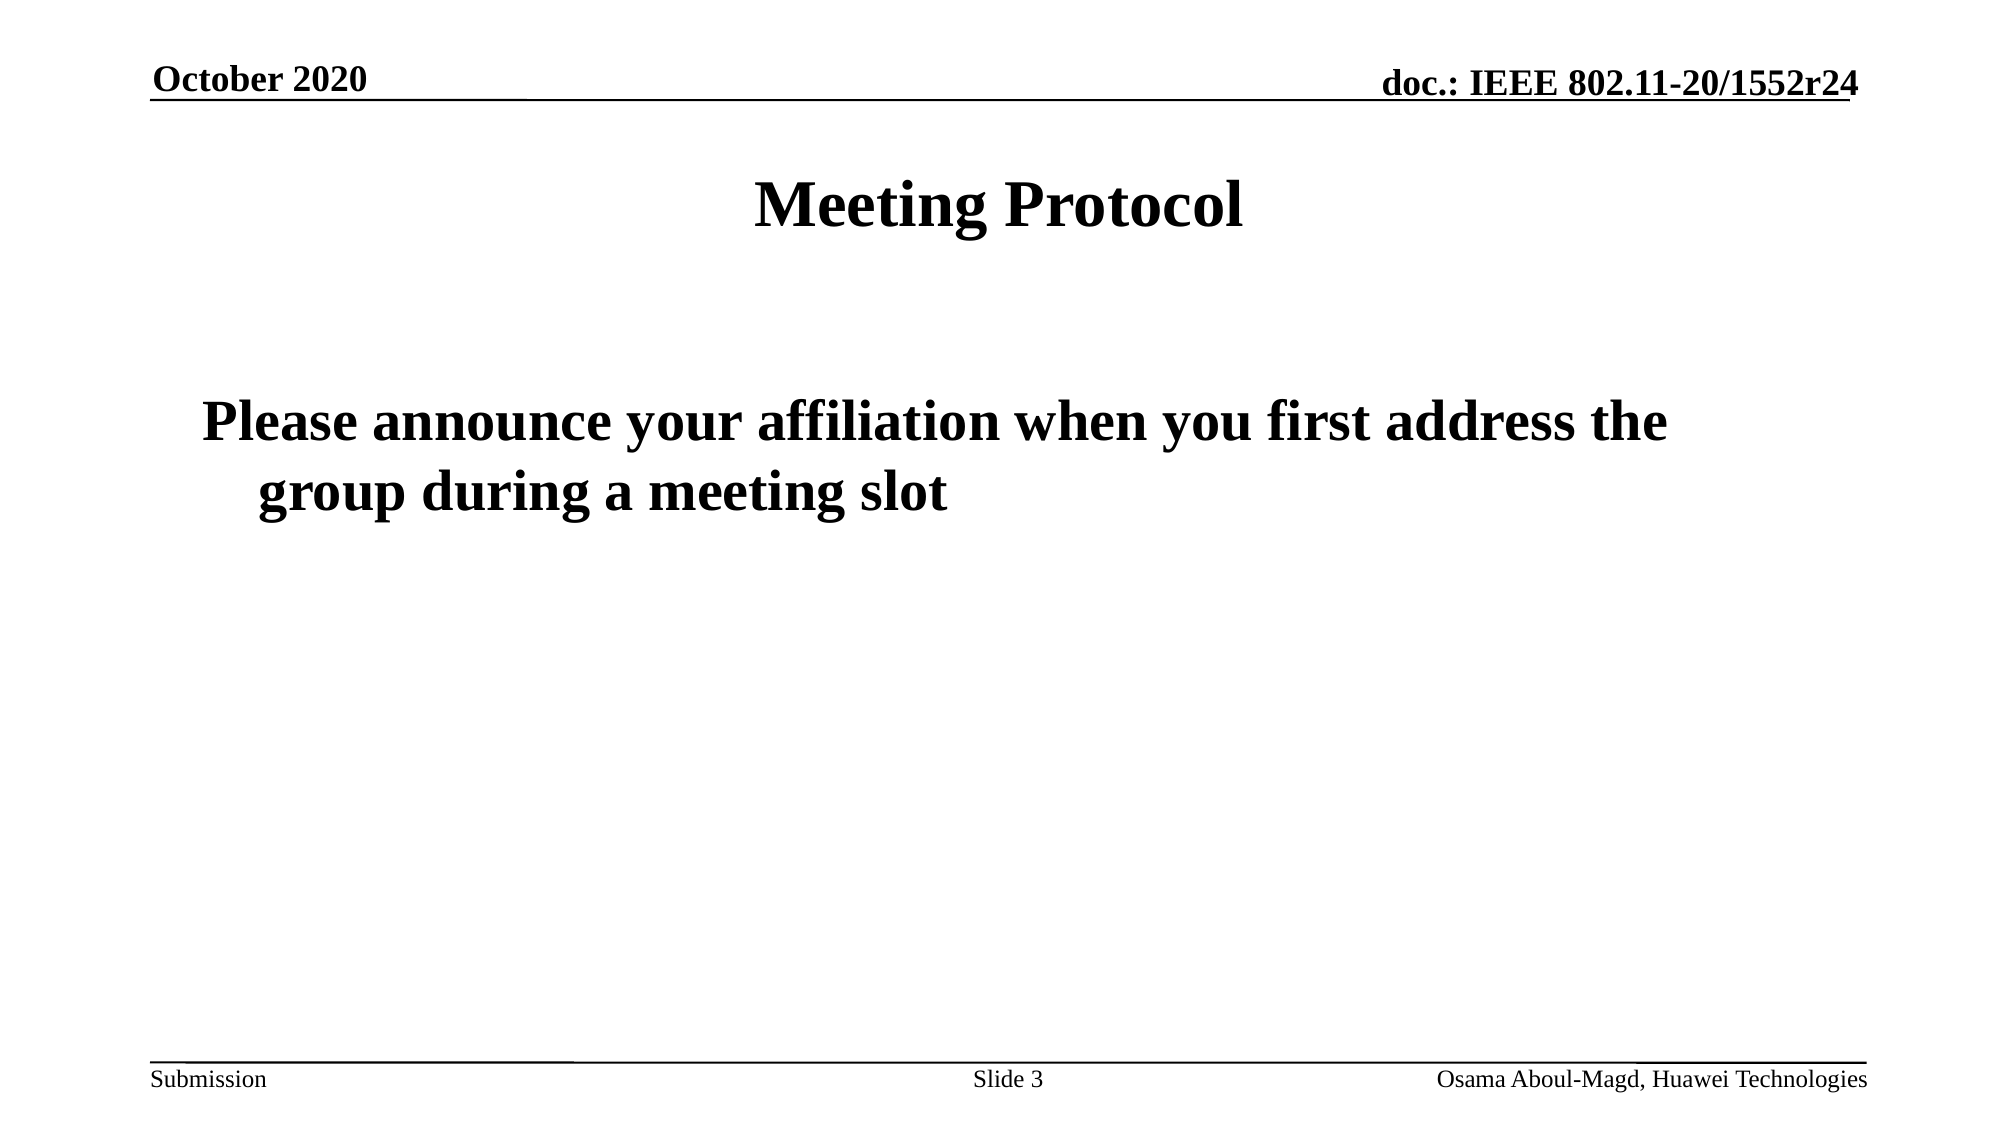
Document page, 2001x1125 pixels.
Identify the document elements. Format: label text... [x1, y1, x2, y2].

slide_number Slide 3 [950, 1061, 1067, 1123]
footer Osama Aboul-Magd, Huawei Technologies [1171, 1061, 1869, 1093]
title Meeting Protocol [149, 112, 1850, 288]
list Please announce your affiliation when you first address the group during a meeting slot [187, 374, 1813, 513]
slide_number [152, 54, 563, 100]
